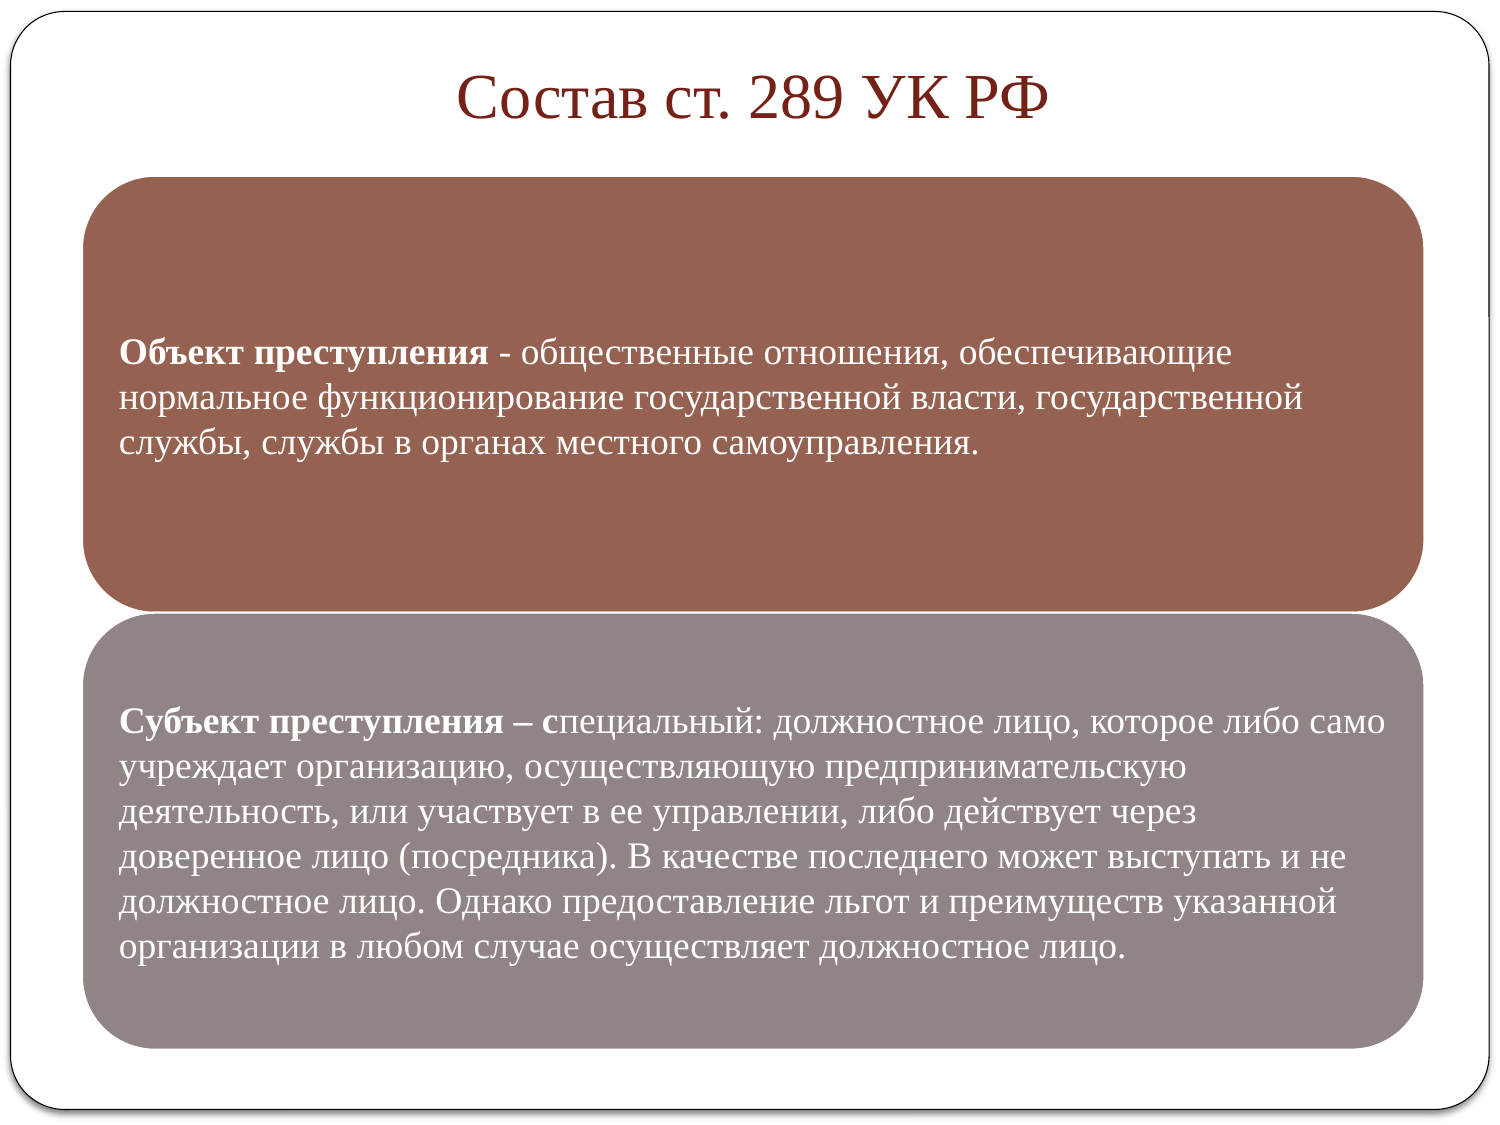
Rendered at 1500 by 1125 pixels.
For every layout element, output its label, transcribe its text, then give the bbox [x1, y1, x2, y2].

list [81, 175, 1425, 1050]
title Состав ст. 289 УК РФ [82, 46, 1425, 147]
